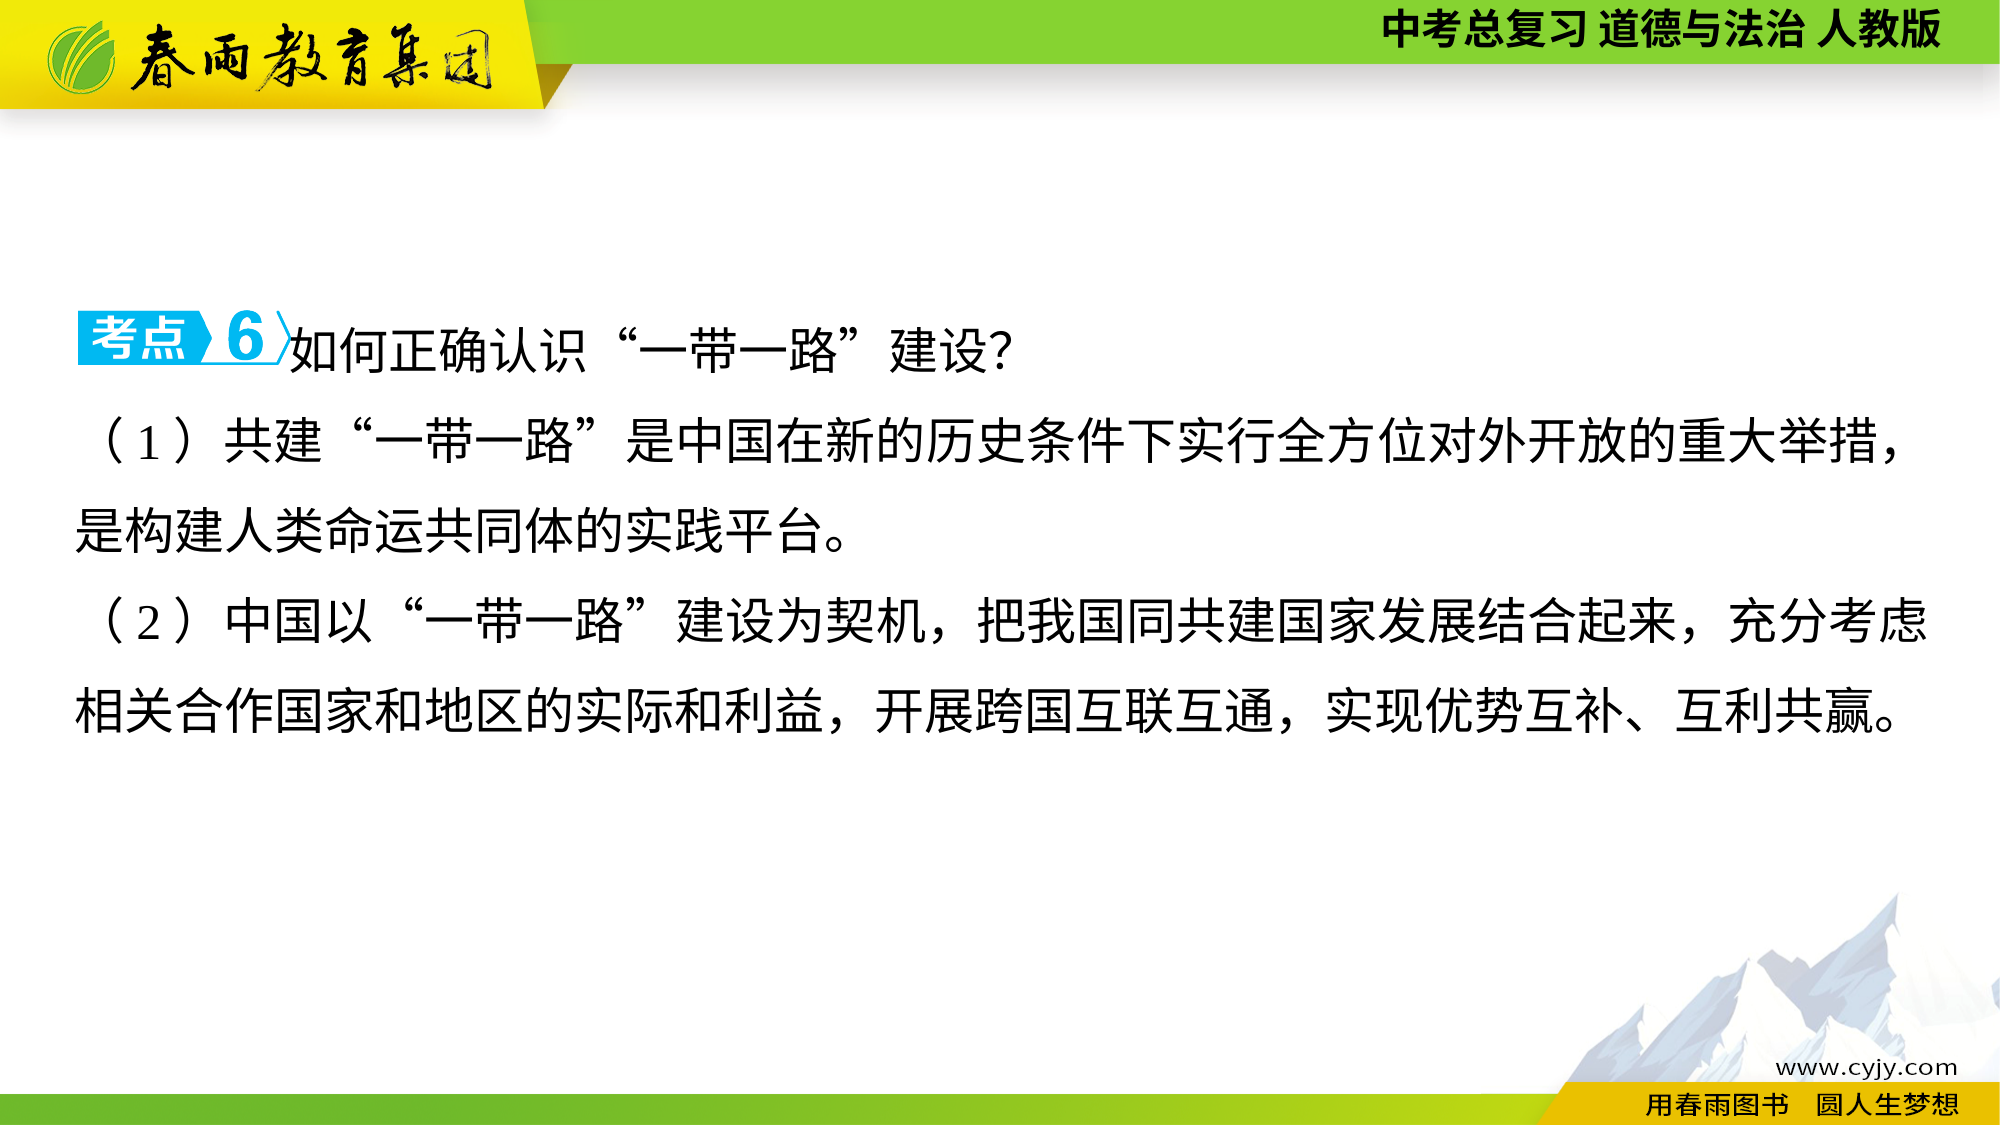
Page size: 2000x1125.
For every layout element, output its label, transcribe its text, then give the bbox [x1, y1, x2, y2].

picture [0, 0, 2000, 1125]
list 如何正确认识“一带一路”建设？ （1）共建“一带一路”是中国在新的历史条件下实行全方位对外开放的重大举措，是构建人类命运共同体的实践平台。 （2）中国以“一带一路”建设为契机，把我国同共建国家发展结合起来，充分考虑相关合作国家和地区的实际和利益，开展跨国互联互通，实现优势互补、互利共赢。 [59, 281, 1944, 740]
